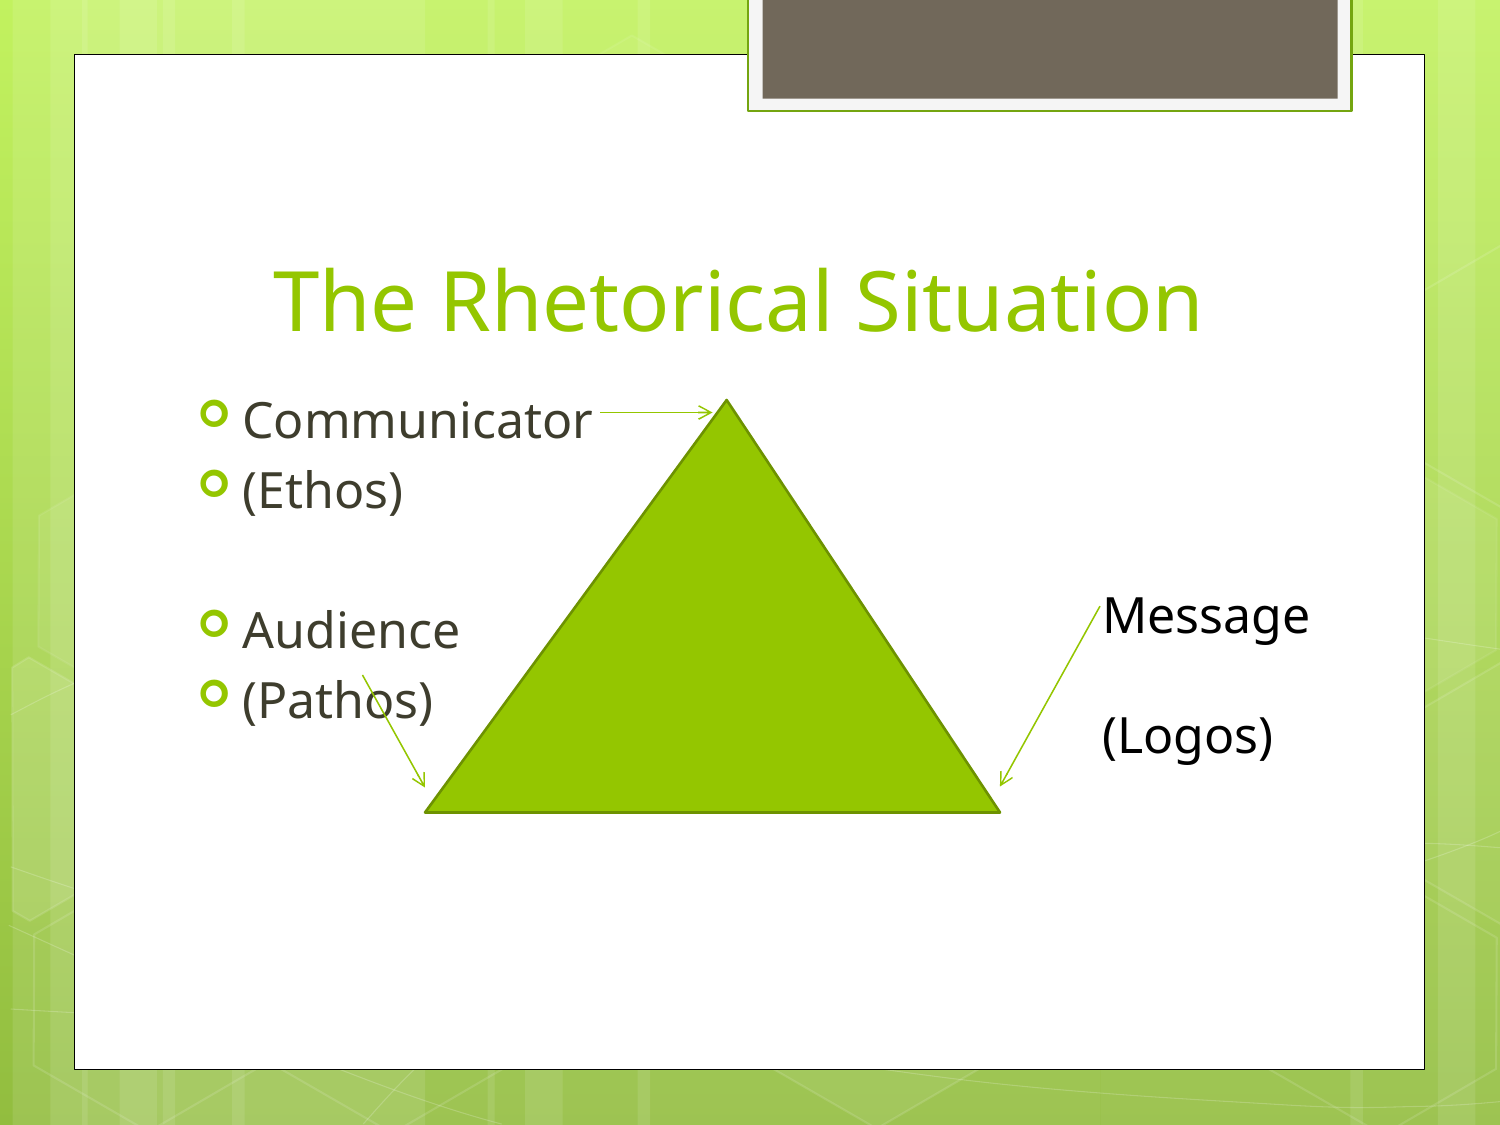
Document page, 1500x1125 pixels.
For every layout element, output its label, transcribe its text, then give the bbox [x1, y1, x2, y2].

text_box Message (Logos) [1087, 575, 1450, 771]
text_box [423, 398, 1002, 814]
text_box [999, 605, 1101, 787]
title The Rhetorical Situation [171, 168, 1324, 357]
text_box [362, 674, 426, 788]
list Communicator (Ethos) Audience (Pathos) [171, 381, 1283, 957]
